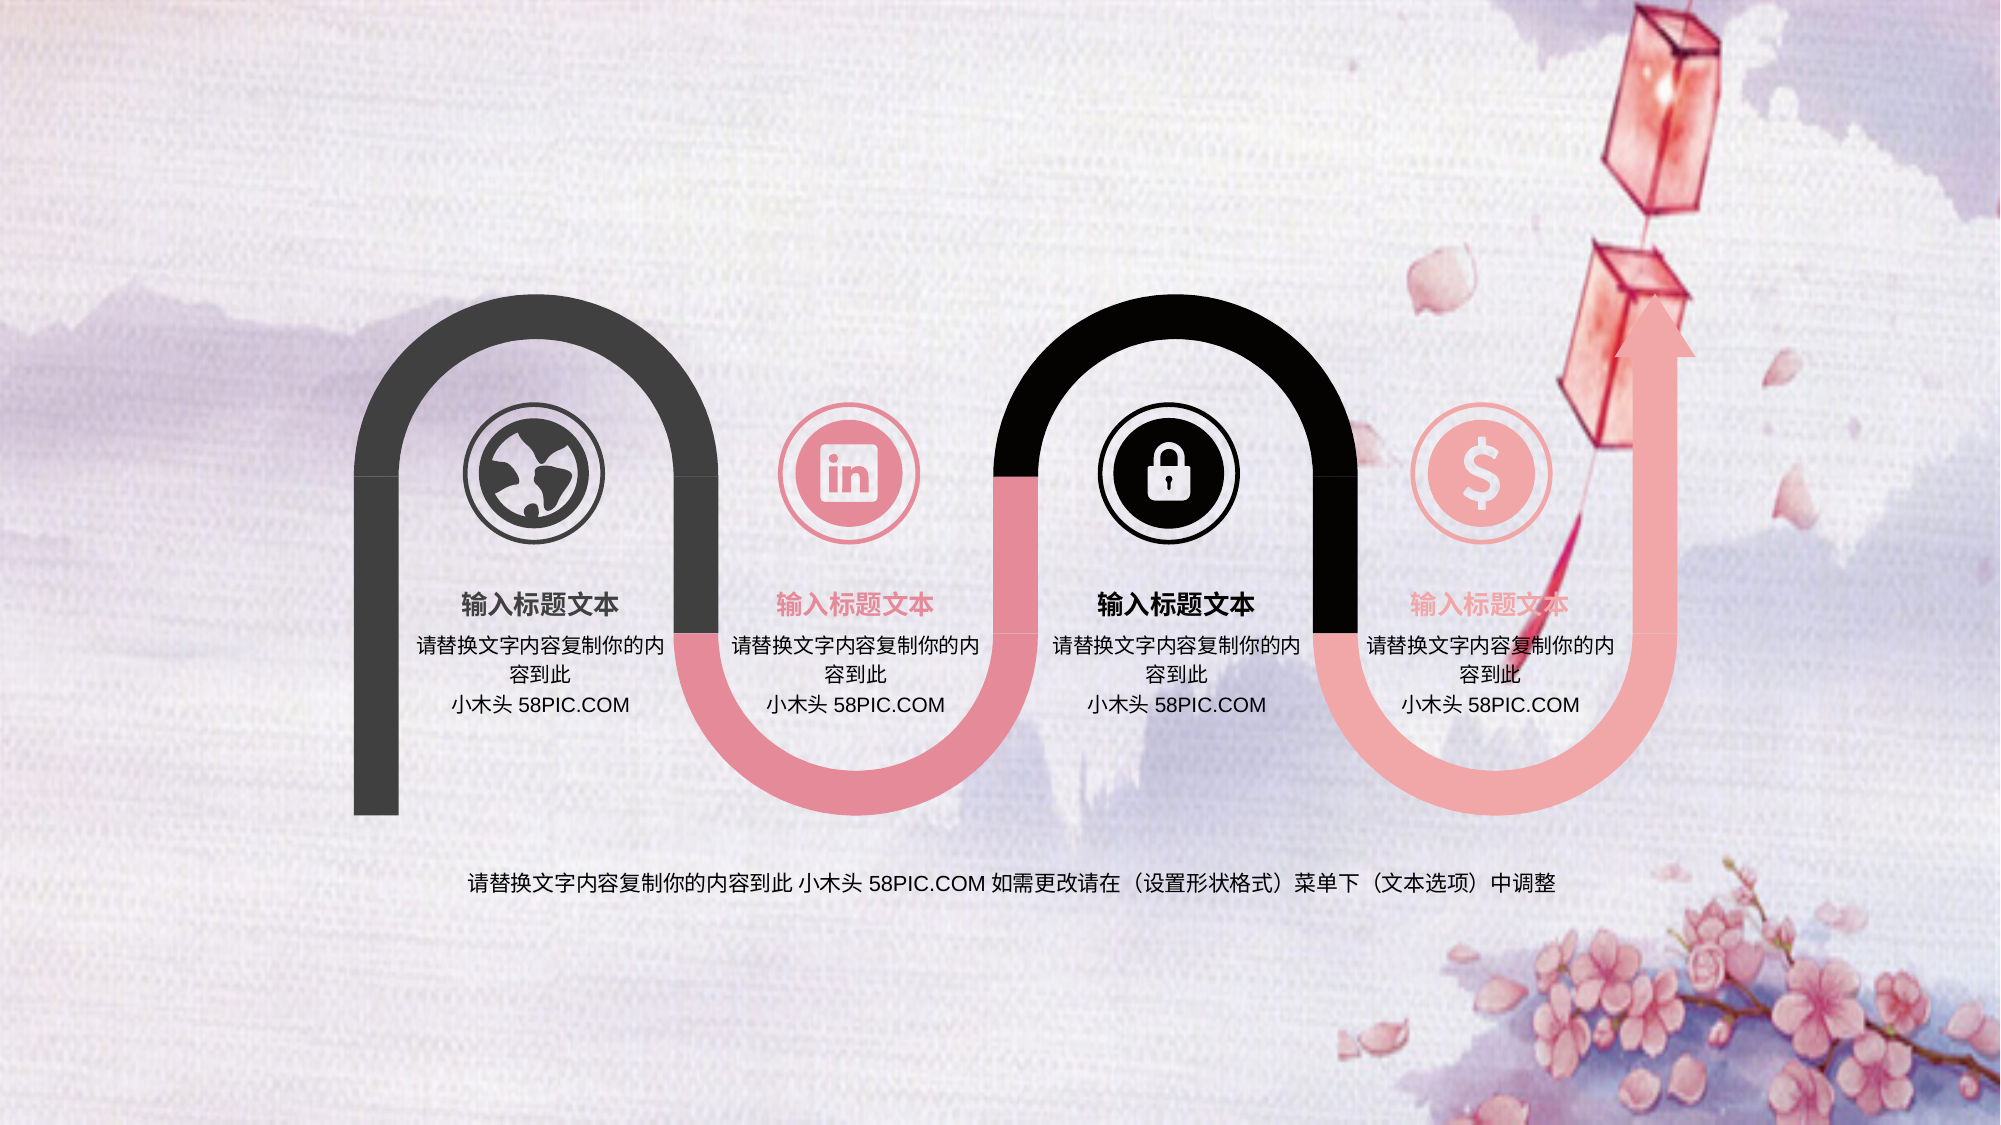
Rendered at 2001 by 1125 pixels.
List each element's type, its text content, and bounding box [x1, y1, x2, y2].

picture [0, 0, 2001, 1125]
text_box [715, 404, 996, 749]
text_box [400, 404, 681, 749]
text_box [353, 293, 1696, 816]
text_box 请替换文字内容复制你的内容到此 小木头58PIC.COM如需更改请在（设置形状格式）菜单下（文本选项）中调整 [335, 864, 1689, 984]
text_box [1350, 404, 1631, 749]
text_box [1037, 404, 1317, 749]
